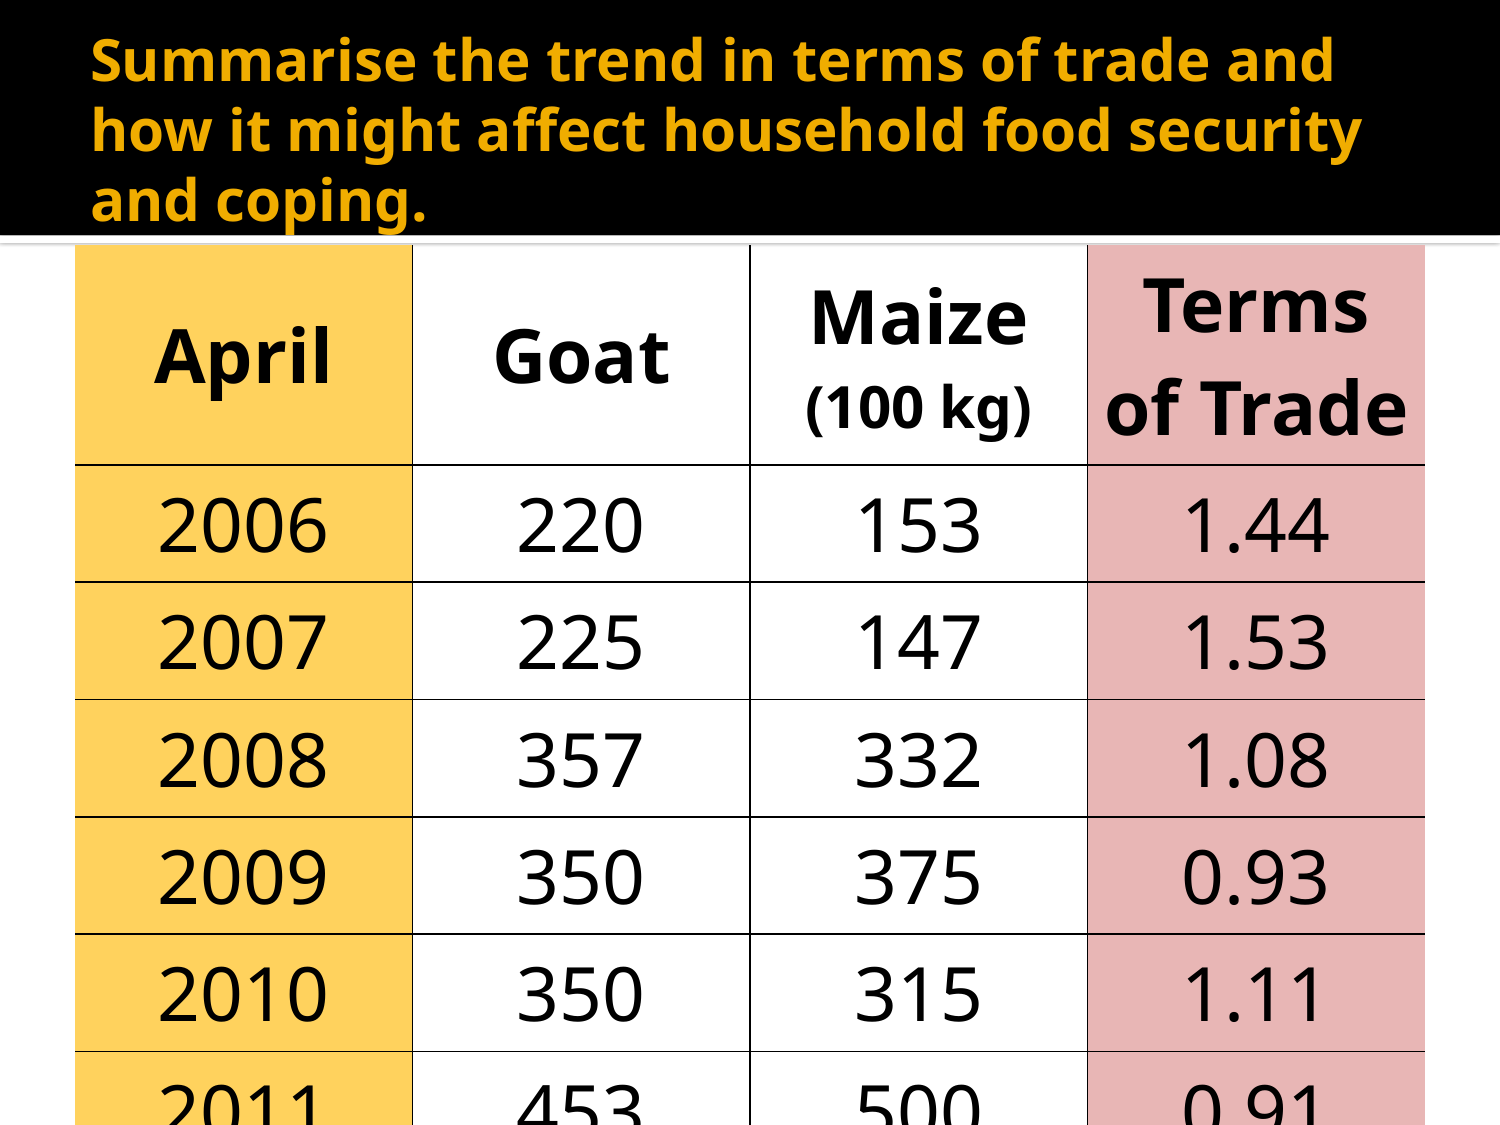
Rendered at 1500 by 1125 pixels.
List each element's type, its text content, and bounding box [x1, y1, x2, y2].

table_cell 2006 [75, 466, 412, 581]
table_cell 2008 [75, 700, 412, 816]
table_cell 350 [413, 818, 749, 933]
table_cell 453 [413, 1052, 749, 1125]
table_cell 2007 [75, 583, 412, 699]
table_cell 225 [413, 583, 749, 699]
table_header Goat [413, 245, 749, 464]
table_cell 153 [751, 466, 1087, 581]
table_cell 2009 [75, 818, 412, 933]
table_cell 1.44 [1088, 466, 1425, 581]
table_cell 220 [413, 466, 749, 581]
table_header Maize (100 kg) [751, 245, 1087, 464]
table_cell 147 [751, 583, 1087, 699]
table_cell 357 [413, 700, 749, 816]
table_cell 2011 [75, 1052, 412, 1125]
table_cell 315 [751, 935, 1087, 1051]
table_cell 0.91 [1088, 1052, 1425, 1125]
table_cell 1.11 [1088, 935, 1425, 1051]
table_cell 350 [413, 935, 749, 1051]
table_cell 375 [751, 818, 1087, 933]
table_cell 332 [751, 700, 1087, 816]
table_cell 1.08 [1088, 700, 1425, 816]
table_header April [75, 245, 412, 464]
title Summarise the trend in terms of trade and how it might affect household food security and coping. [75, 25, 1425, 231]
table_header Terms of Trade [1088, 245, 1425, 464]
table_cell 500 [751, 1052, 1087, 1125]
table_cell 1.53 [1088, 583, 1425, 699]
table_cell 0.93 [1088, 818, 1425, 933]
table_cell 2010 [75, 935, 412, 1051]
